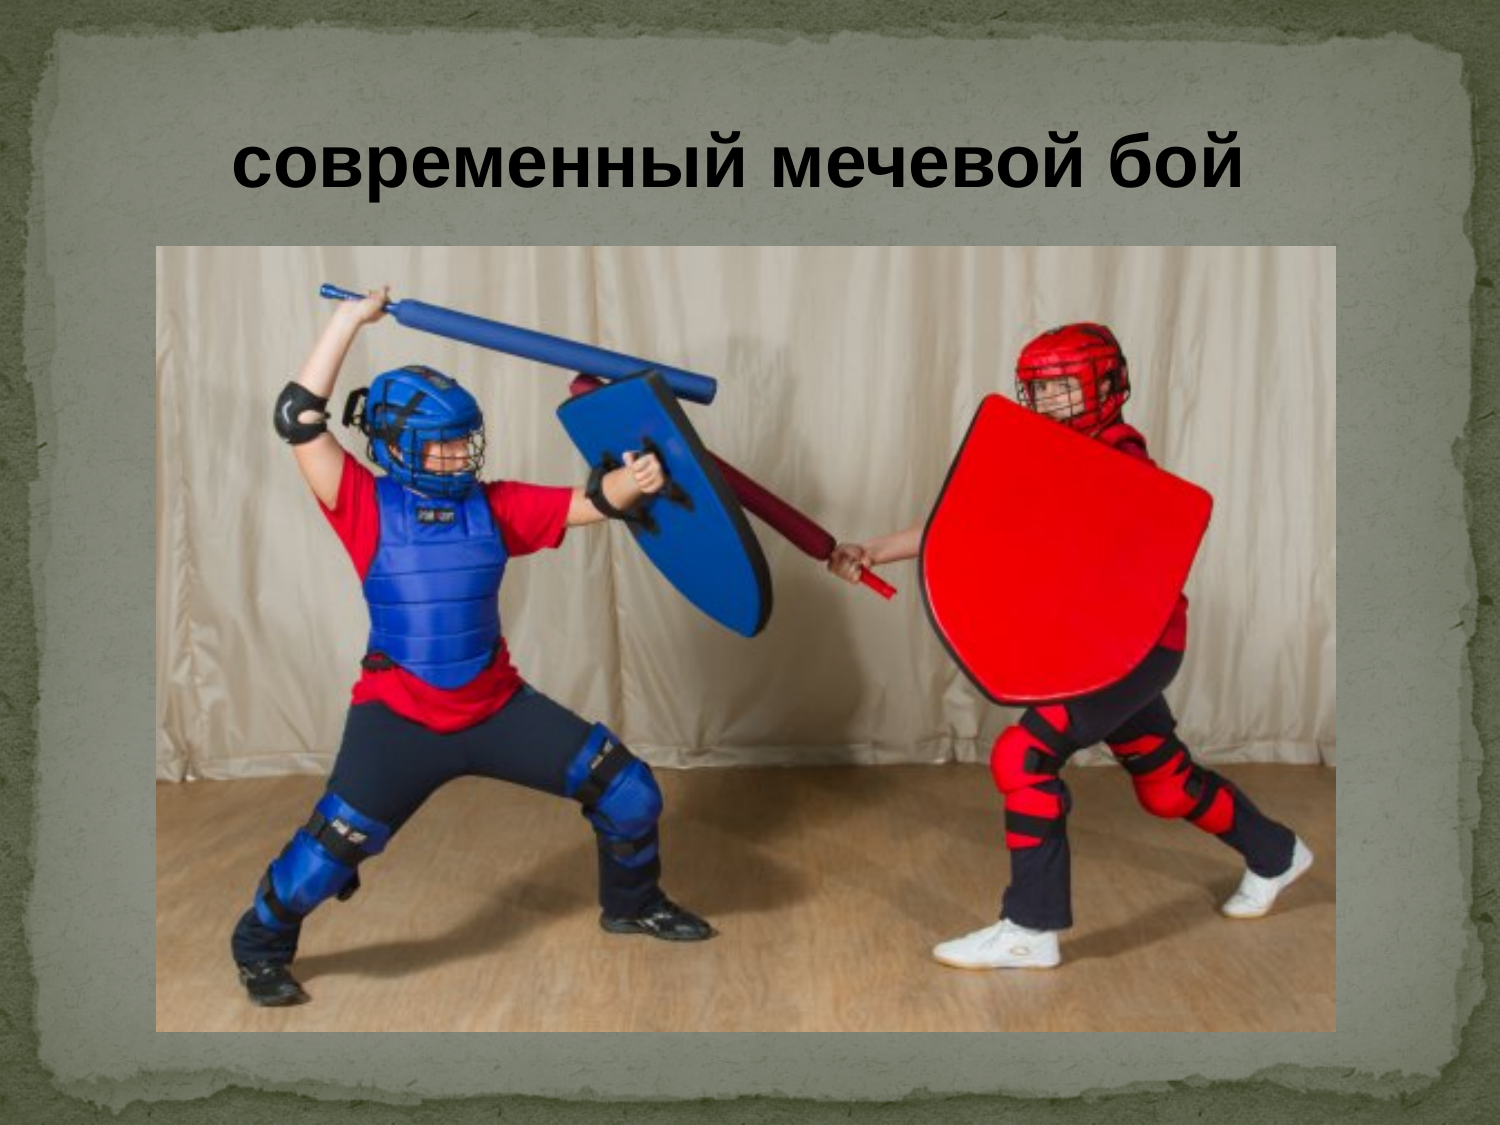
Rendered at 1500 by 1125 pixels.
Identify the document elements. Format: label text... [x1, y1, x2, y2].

picture [156, 246, 1336, 1032]
text_box современный мечевой бой [216, 105, 1261, 211]
